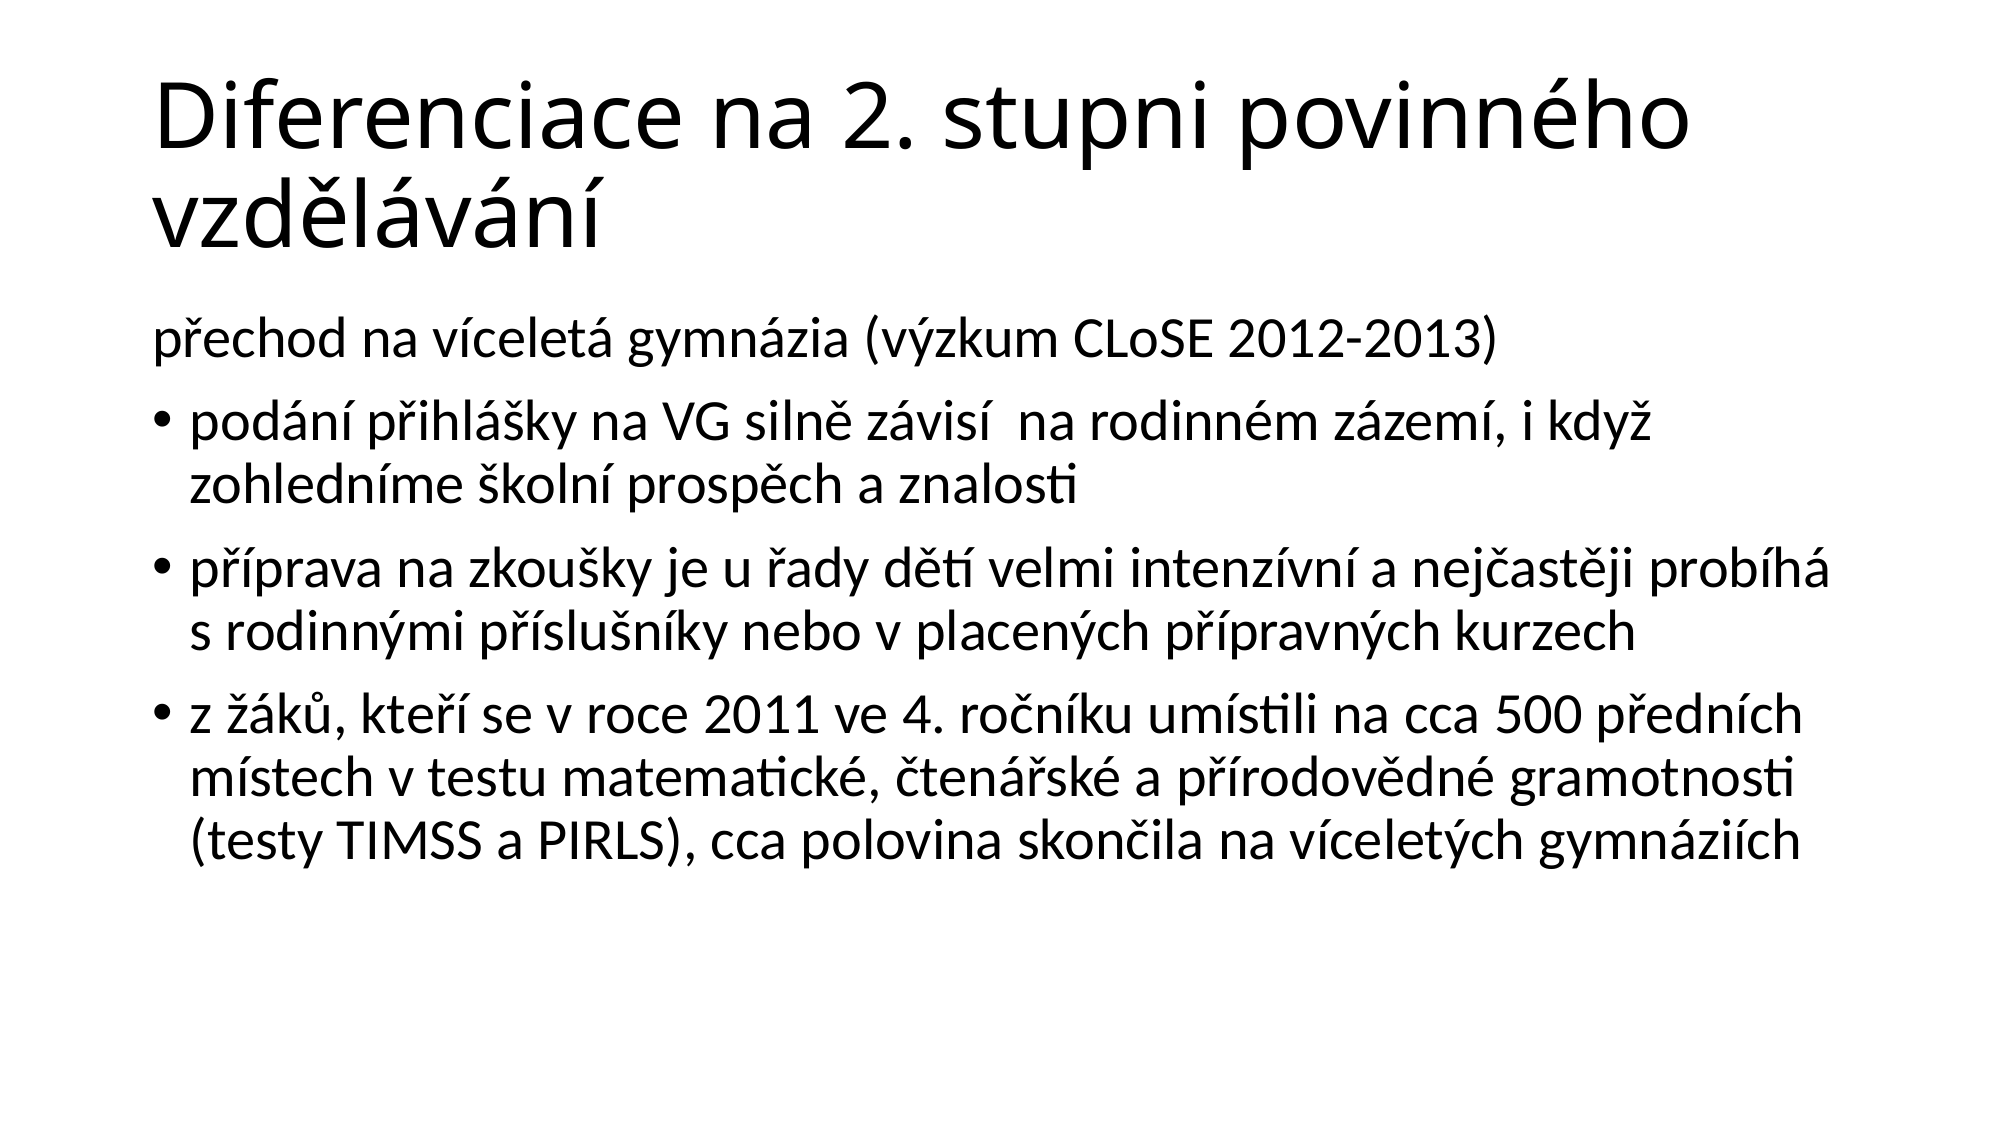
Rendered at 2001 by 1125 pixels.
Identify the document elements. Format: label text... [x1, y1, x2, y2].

title Diferenciace na 2. stupni povinného vzdělávání [137, 59, 1863, 278]
list přechod na víceletá gymnázia (výzkum CLoSE 2012-2013) podání přihlášky na VG silně závisí na rodinném zázemí, i když zohledníme školní prospěch a znalosti příprava na zkoušky je u řady dětí velmi intenzívní a nejčastěji probíhá s rodinnými příslušníky nebo v placených přípravných kurzech z žáků, kteří se v roce 2011 ve 4. ročníku umístili na cca 500 předních místech v testu matematické, čtenářské a přírodovědné gramotnosti (testy TIMSS a PIRLS), cca polovina skončila na víceletých gymnáziích [137, 299, 1863, 1014]
